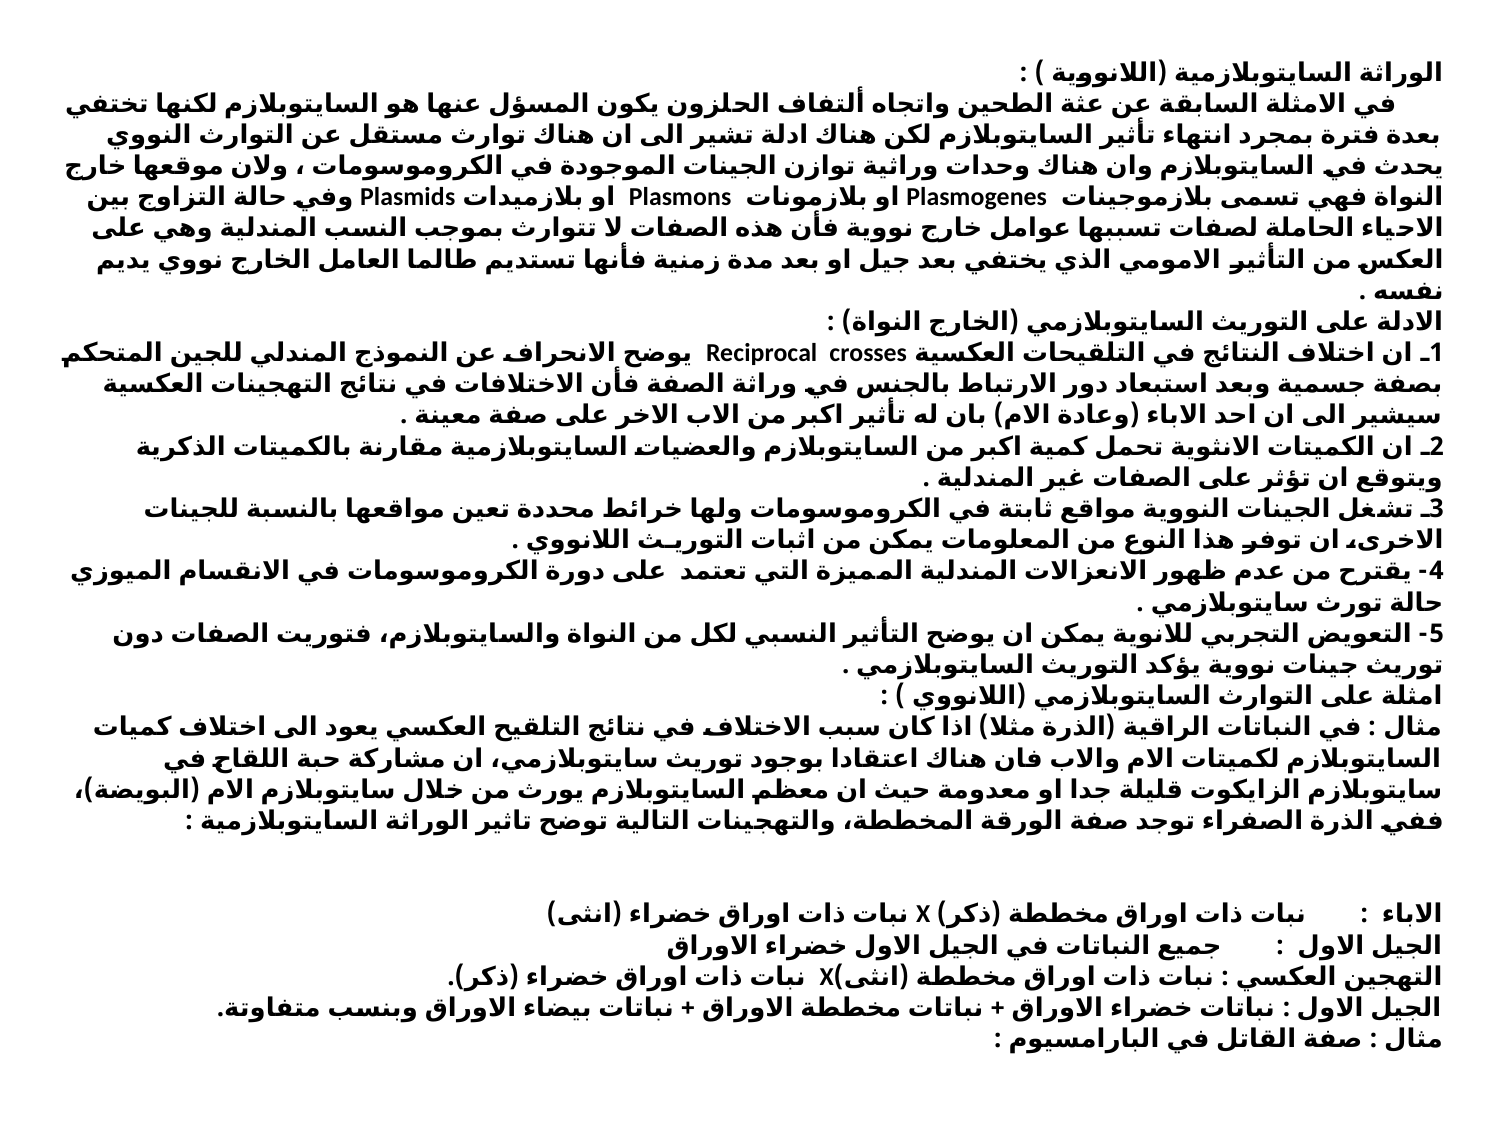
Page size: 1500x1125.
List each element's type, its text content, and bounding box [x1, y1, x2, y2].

title الوراثة السايتوبلازمية (اللانووية ) : في الامثلة السابقة عن عثة الطحين واتجاه ألتفاف الحلزون يكون المسؤل عنها هو السايتوبلازم لكنها تختفي بعدة فترة بمجرد انتهاء تأثير السايتوبلازم لكن هناك ادلة تشير الى ان هناك توارث مستقل عن التوارث النووي يحدث في السايتوبلازم وان هناك وحدات وراثية توازن الجينات الموجودة في الكروموسومات ، ولان موقعها خارج النواة فهي تسمى بلازموجينات Plasmogenes او بلازمونات Plasmons او بلازميدات Plasmids وفي حالة التزاوج بين الاحياء الحاملة لصفات تسببها عوامل خارج نووية فأن هذه الصفات لا تتوارث بموجب النسب المندلية وهي على العكس من التأثير الامومي الذي يختفي بعد جيل او بعد مدة زمنية فأنها تستديم طالما العامل الخارج نووي يديم نفسه . الادلة على التوريث السايتوبلازمي (الخارج النواة) : 1ـ ان اختلاف النتائج في التلقيحات العكسية Reciprocal crosses يوضح الانحراف عن النموذج المندلي للجين المتحكم بصفة جسمية وبعد استبعاد دور الارتباط بالجنس في وراثة الصفة فأن الاختلافات في نتائج التهجينات العكسية سيشير الى ان احد الاباء (وعادة الام) بان له تأثير اكبر من الاب الاخر على صفة معينة . 2ـ ان الكميتات الانثوية تحمل كمية اكبر من السايتوبلازم والعضيات السايتوبلازمية مقارنة بالكميتات الذكرية ويتوقع ان تؤثر على الصفات غير المندلية . 3ـ تشغل الجينات النووية مواقع ثابتة في الكروموسومات ولها خرائط محددة تعين مواقعها بالنسبة للجينات الاخرى، ان توفر هذا النوع من المعلومات يمكن من اثبات التوريـث اللانووي . 4- يقترح من عدم ظهور الانعزالات المندلية المميزة التي تعتمد على دورة الكروموسومات في الانقسام الميوزي حالة تورث سايتوبلازمي . 5- التعويض التجربي للانوية يمكن ان يوضح التأثير النسبي لكل من النواة والسايتوبلازم، فتوريت الصفات دون توريث جينات نووية يؤكد التوريث السايتوبلازمي . امثلة على التوارث السايتوبلازمي (اللانووي ) : مثال : في النباتات الراقية (الذرة مثلا) اذا كان سبب الاختلاف في نتائج التلقيح العكسي يعود الى اختلاف كميات السايتوبلازم لكميتات الام والاب فان هناك اعتقادا بوجود توريث سايتوبلازمي، ان مشاركة حبة اللقاح في سايتوبلازم الزايكوت قليلة جدا او معدومة حيث ان معظم السايتوبلازم يورث من خلال سايتوبلازم الام (البويضة)، ففي الذرة الصفراء توجد صفة الورقة المخططة، والتهجينات التالية توضح تاثير الوراثة السايتوبلازمية : الاباء : نبات ذات اوراق مخططة (ذكر) X نبات ذات اوراق خضراء (انثى) الجيل الاول : جميع النباتات في الجيل الاول خضراء الاوراق التهجين العكسي : نبات ذات اوراق مخططة (انثى)X نبات ذات اوراق خضراء (ذكر). الجيل الاول : نباتات خضراء الاوراق + نباتات مخططة الاوراق + نباتات بيضاء الاوراق وبنسب متفاوتة. مثال : صفة القاتل في البارامسيوم : [29, 45, 1459, 1094]
